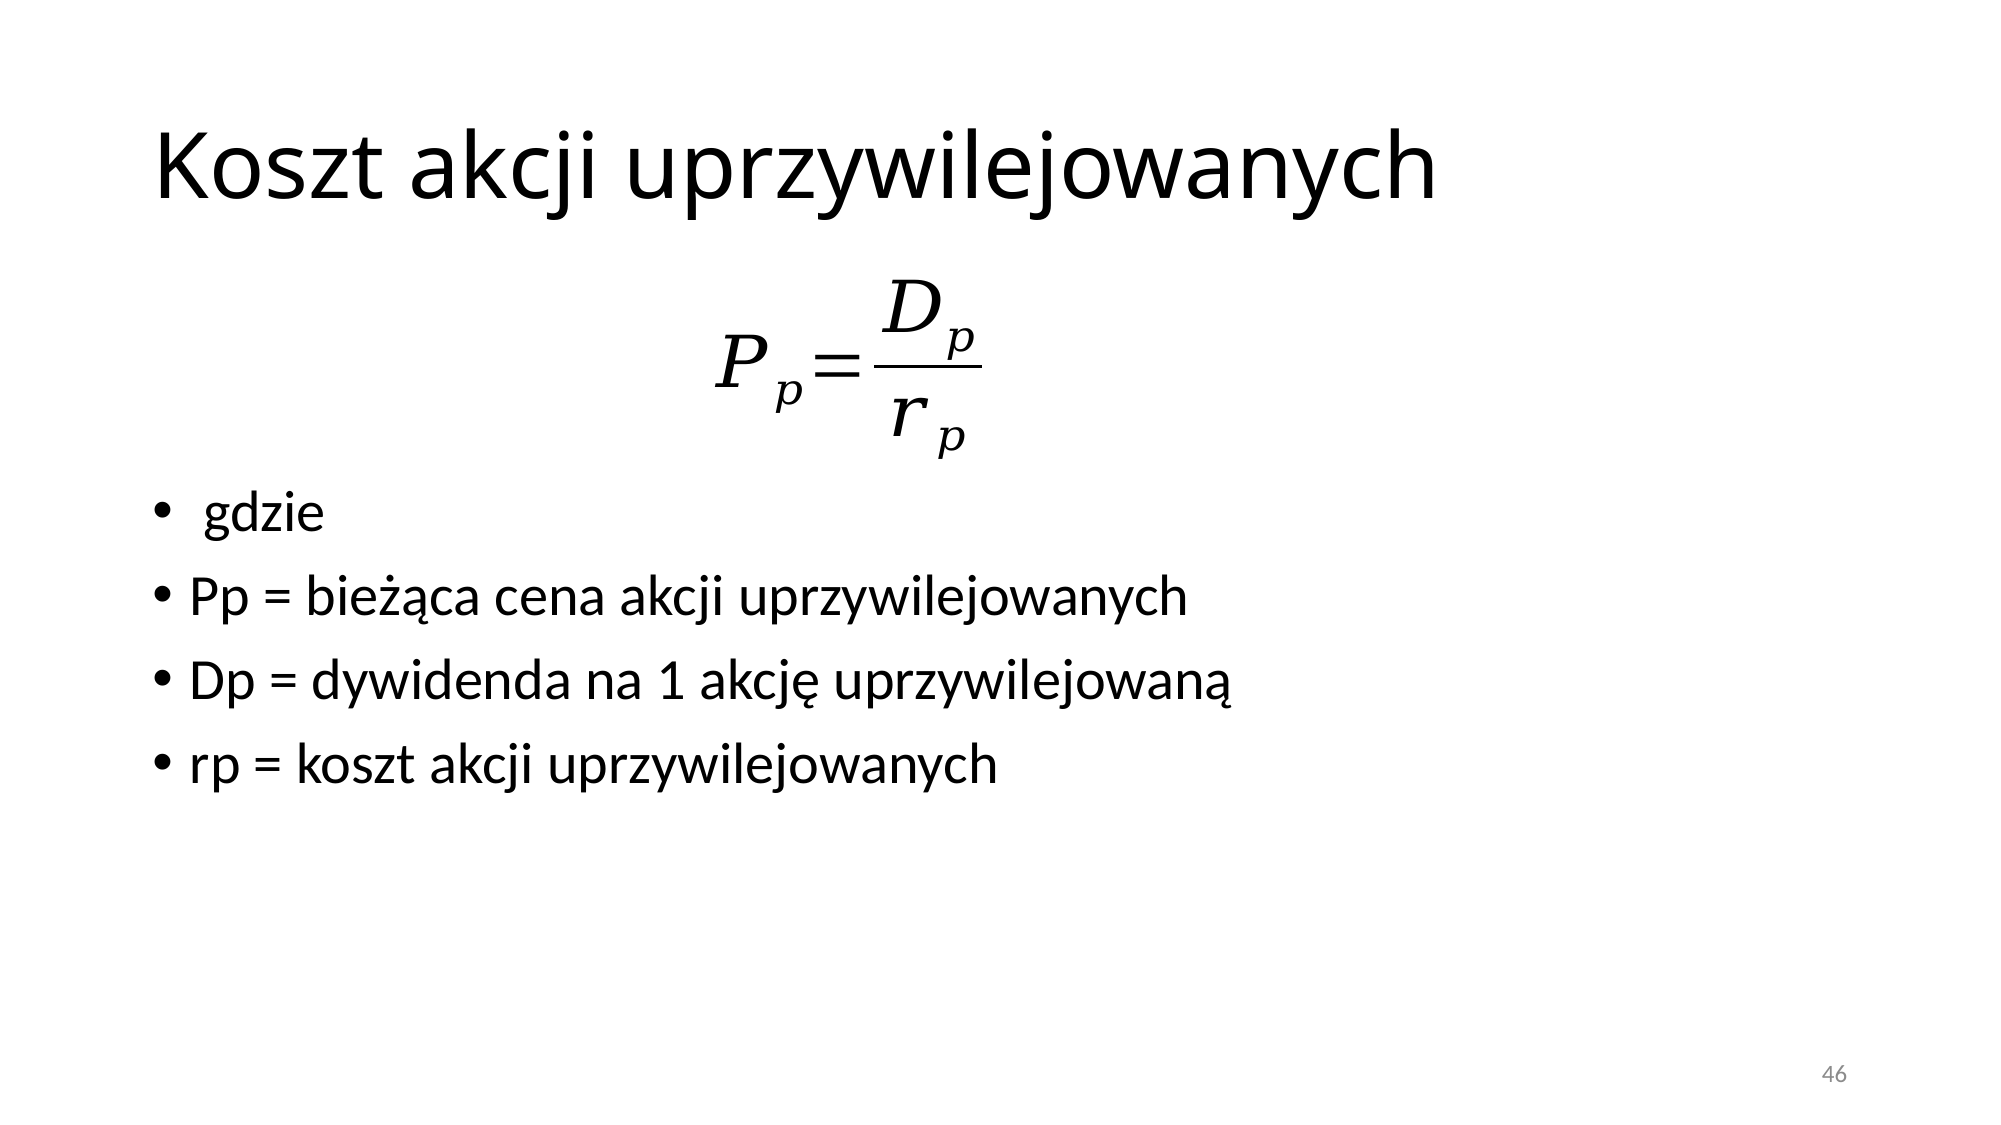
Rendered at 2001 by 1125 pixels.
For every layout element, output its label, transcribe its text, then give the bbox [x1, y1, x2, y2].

list gdzie Pp = bieżąca cena akcji uprzywilejowanych Dp = dywidenda na 1 akcję uprzywilejowaną rp = koszt akcji uprzywilejowanych [137, 299, 1863, 1014]
slide_number 46 [1412, 1042, 1863, 1103]
title Koszt akcji uprzywilejowanych [137, 59, 1863, 278]
